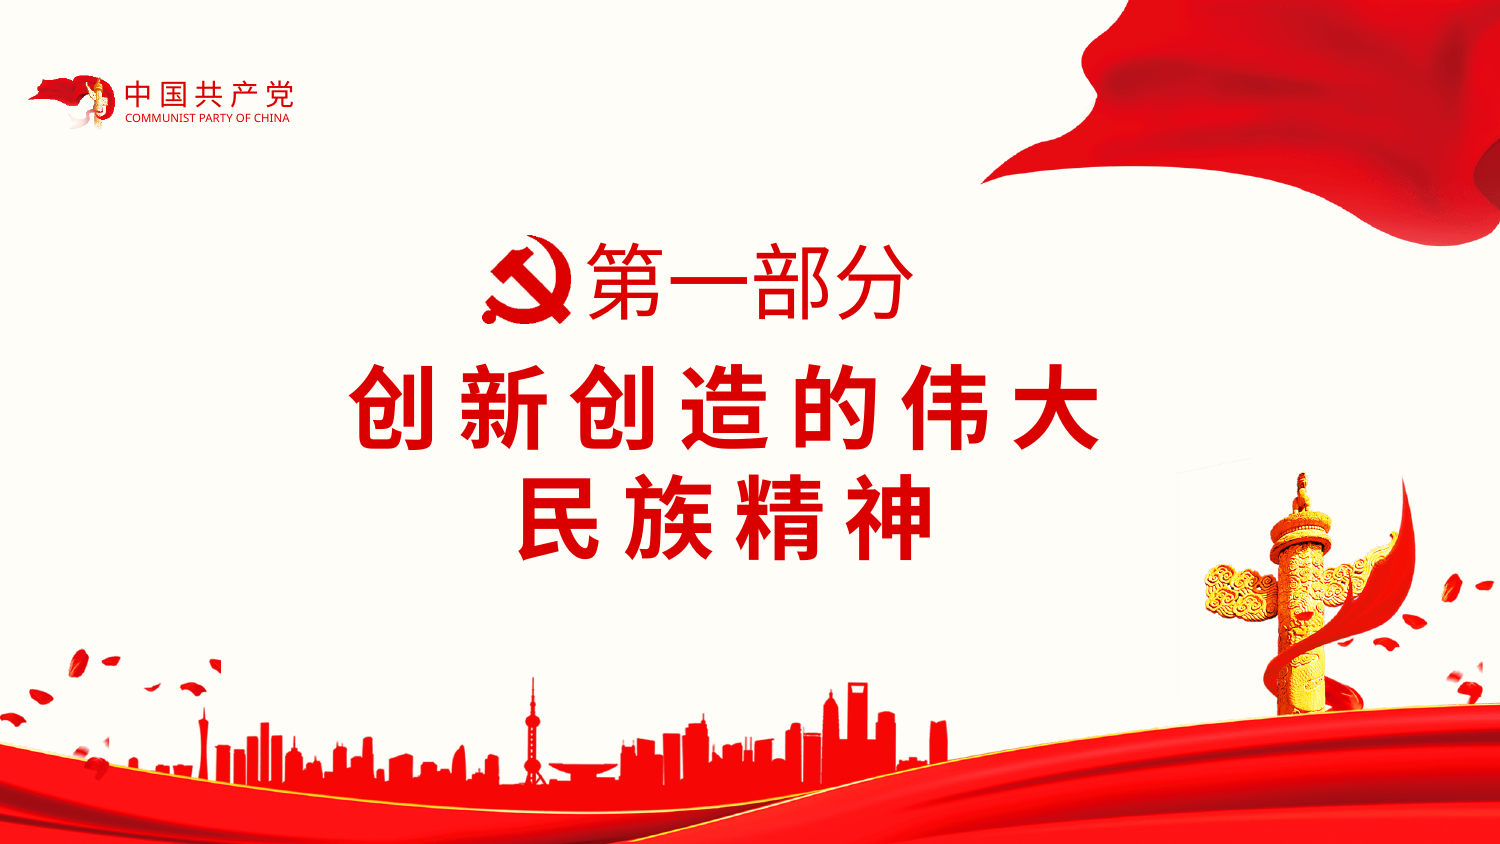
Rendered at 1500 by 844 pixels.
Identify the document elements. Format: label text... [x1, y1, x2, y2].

picture [482, 235, 571, 324]
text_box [24, 69, 315, 134]
text_box 创新创造的伟大 民族精神 [312, 361, 1138, 458]
picture [962, 0, 1500, 279]
picture [0, 458, 1500, 844]
text_box 第一部分 [563, 222, 938, 338]
